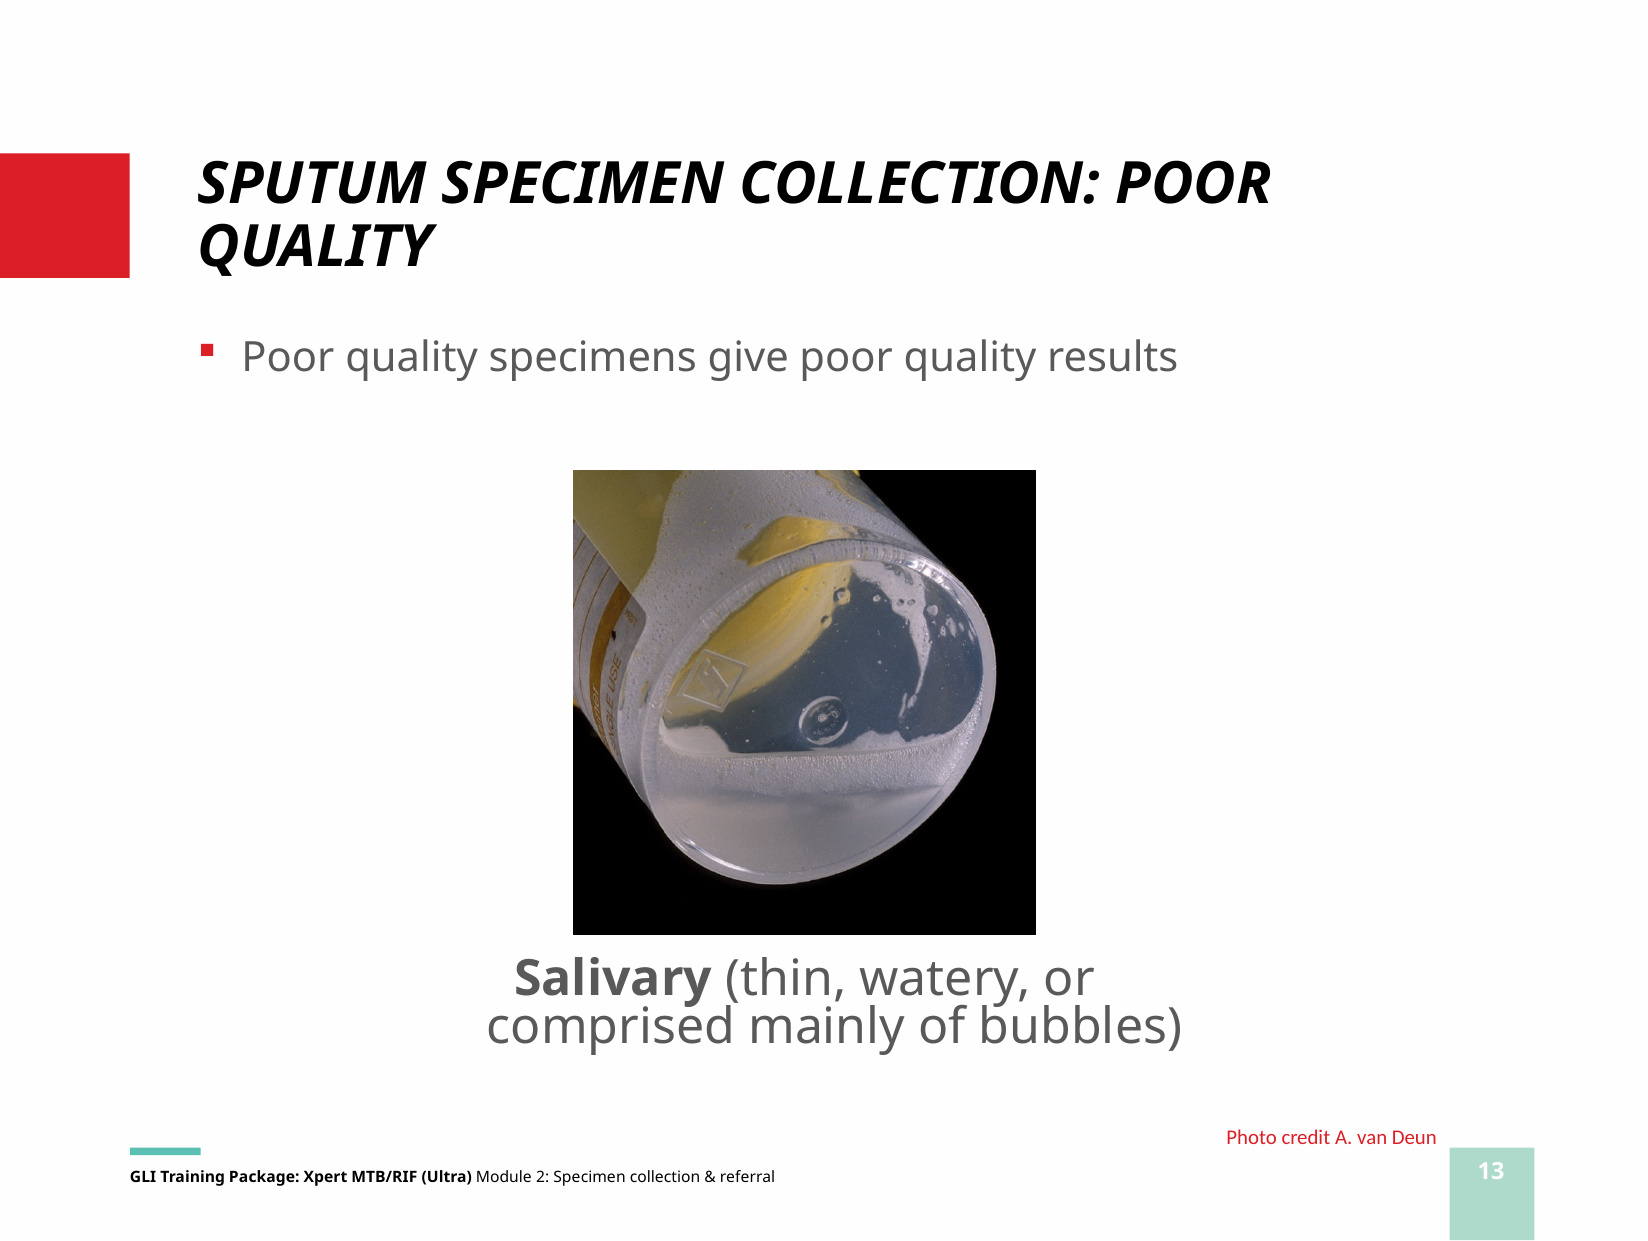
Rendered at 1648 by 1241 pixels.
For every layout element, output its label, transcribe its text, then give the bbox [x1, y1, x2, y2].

list Poor quality specimens give poor quality results [197, 330, 1450, 1087]
picture [573, 469, 1036, 935]
text_box Salivary (thin, watery, or comprised mainly of bubbles) [399, 957, 1210, 1070]
title SPUTUM SPECIMEN COLLECTION: POOR QUALITY [197, 153, 1450, 278]
text_box Photo credit A. van Deun [1211, 1116, 1457, 1182]
